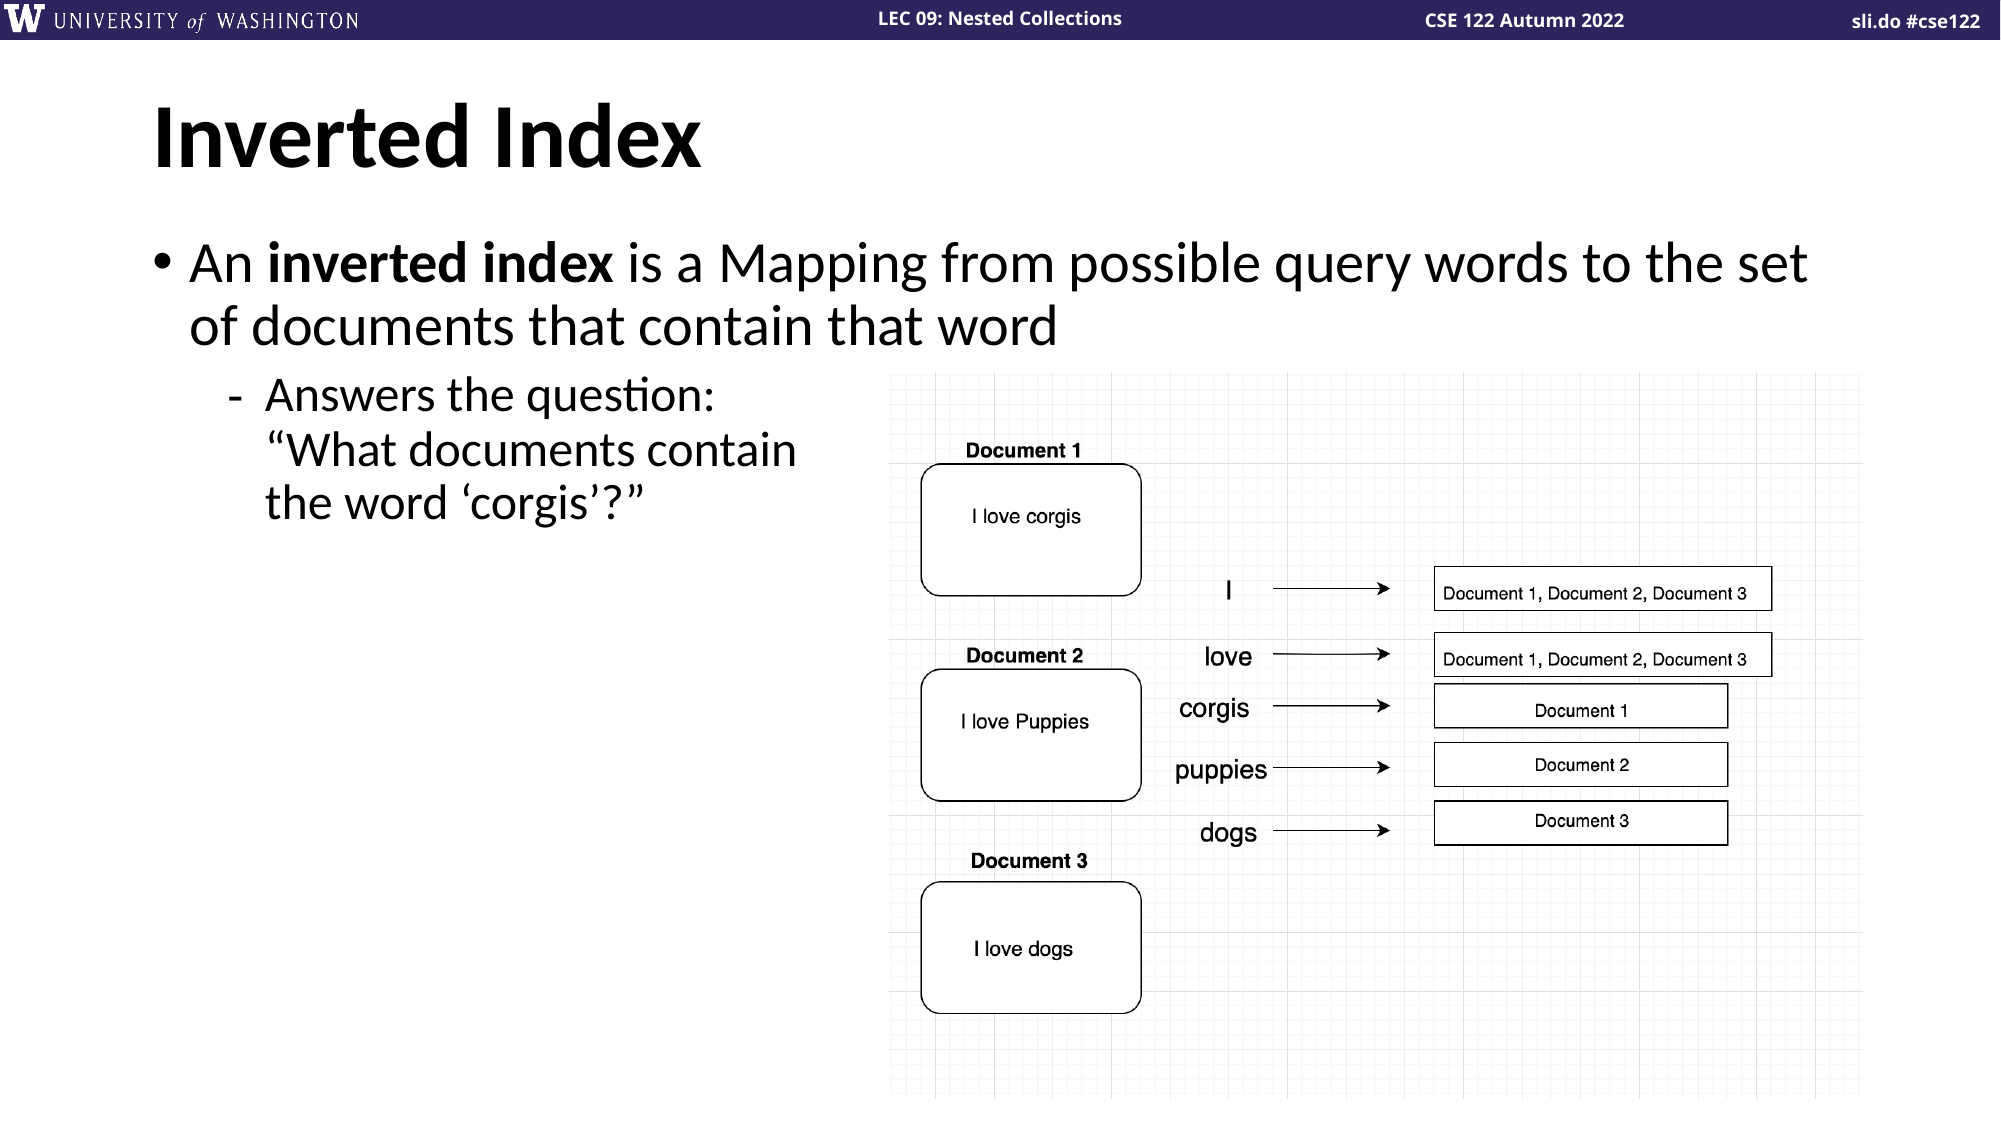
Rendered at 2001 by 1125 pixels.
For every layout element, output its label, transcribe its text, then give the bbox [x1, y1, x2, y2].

picture [888, 372, 1863, 1099]
list An inverted index is a Mapping from possible query words to the set of documents that contain that word Answers the question: “What documents contain the word ‘corgis’?” [137, 224, 1863, 1014]
picture [4, 4, 358, 33]
title Inverted Index [137, 74, 1863, 200]
